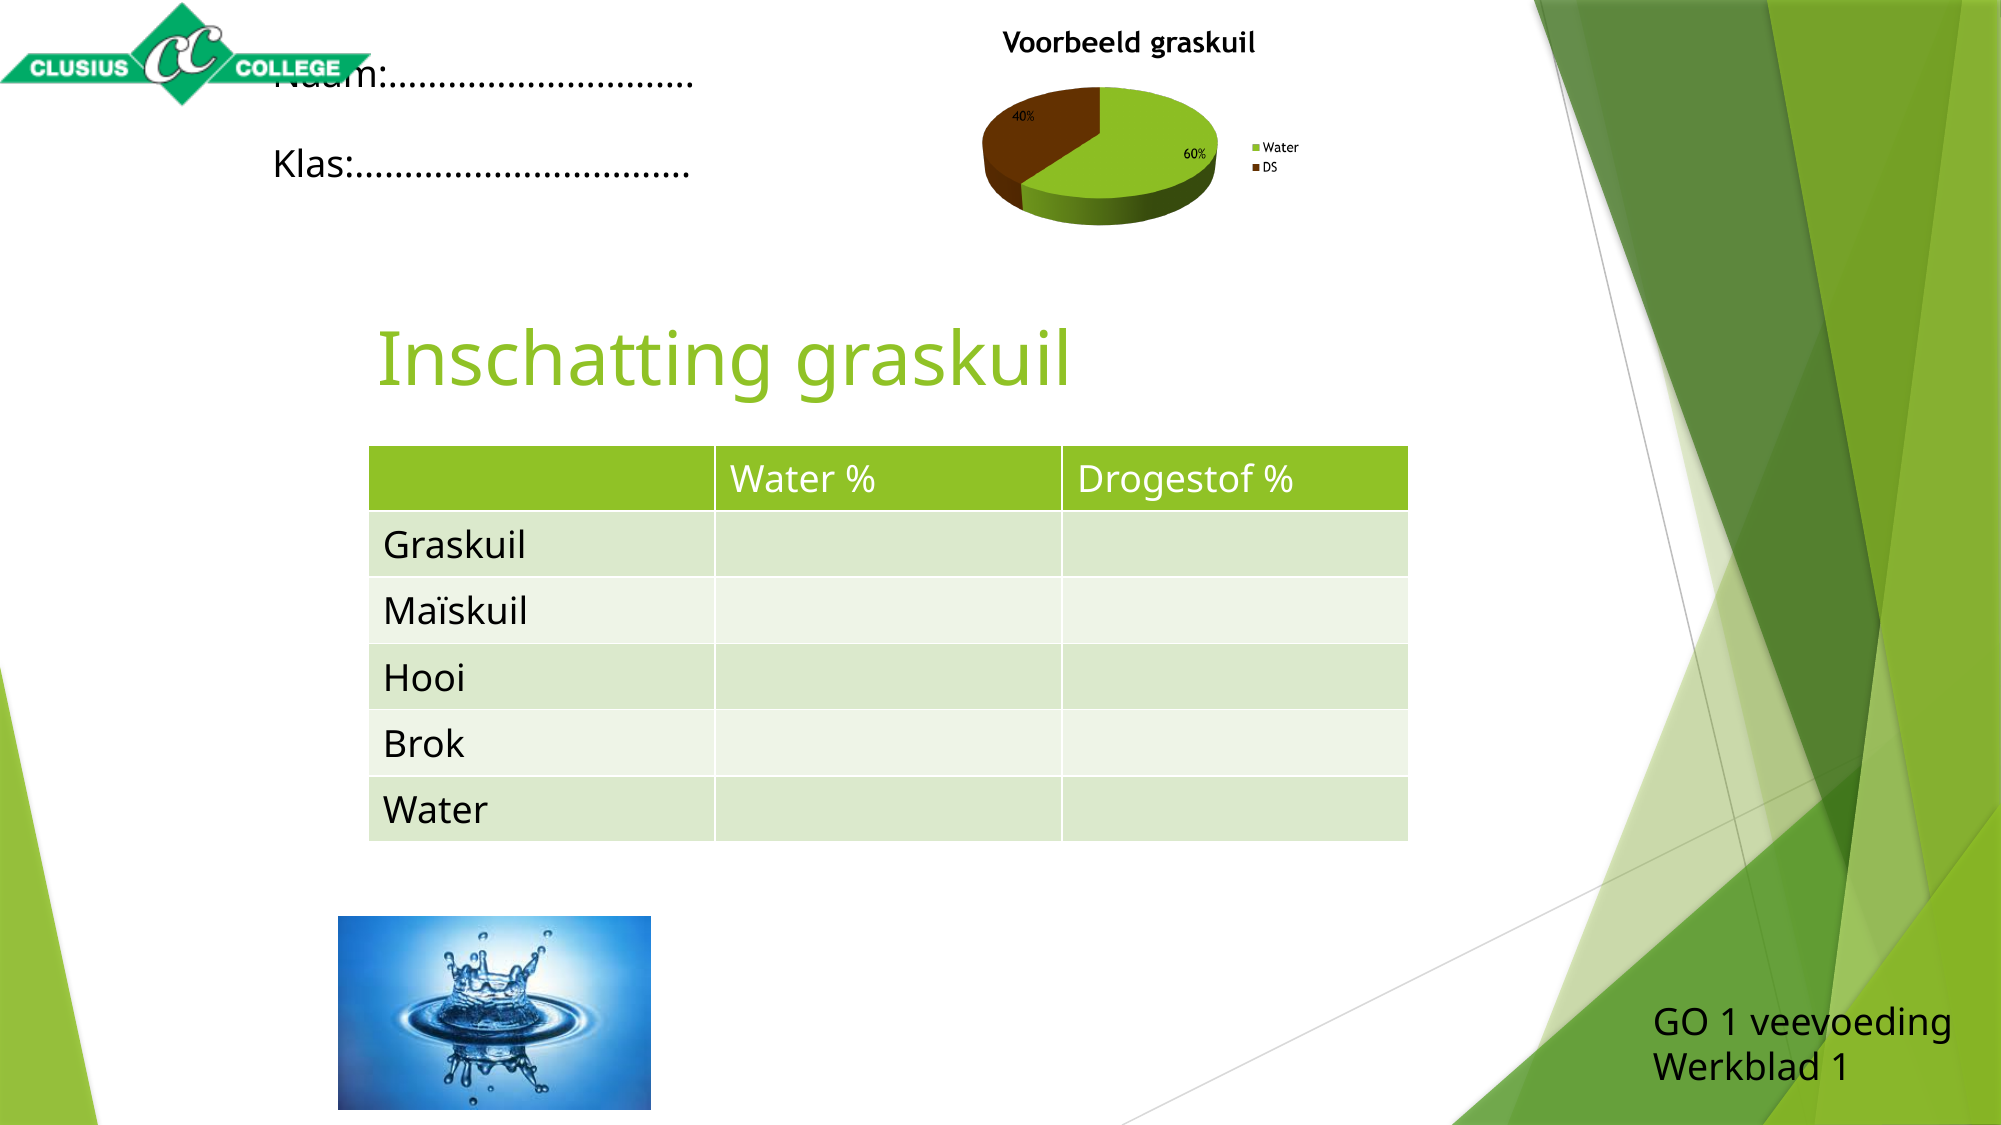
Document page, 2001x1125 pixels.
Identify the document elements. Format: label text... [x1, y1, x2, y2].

table_cell Brok [369, 710, 714, 775]
table_cell Graskuil [369, 512, 714, 576]
text_box GO 1 veevoeding Werkblad 1 [1638, 990, 1968, 1096]
table_cell Hooi [369, 644, 714, 709]
table_cell [716, 710, 1061, 775]
picture [0, 1, 371, 108]
table_header Water % [716, 446, 1061, 510]
picture [952, 18, 1306, 255]
table_cell Maïskuil [369, 578, 714, 643]
title Inschatting graskuil [362, 302, 1404, 520]
table_cell Water [369, 777, 714, 841]
table_cell [1063, 512, 1408, 576]
text_box Naam:…………………………. Klas:……………………………. [257, 42, 711, 193]
table_cell [716, 777, 1061, 841]
table_header Drogestof % [1063, 446, 1408, 510]
table_cell [716, 512, 1061, 576]
table_cell [1063, 578, 1408, 643]
table_cell [1063, 710, 1408, 775]
table_cell [716, 578, 1061, 643]
table_cell [1063, 644, 1408, 709]
table_cell [716, 644, 1061, 709]
picture [337, 916, 652, 1110]
table_header [369, 446, 714, 510]
table_cell [1063, 777, 1408, 841]
